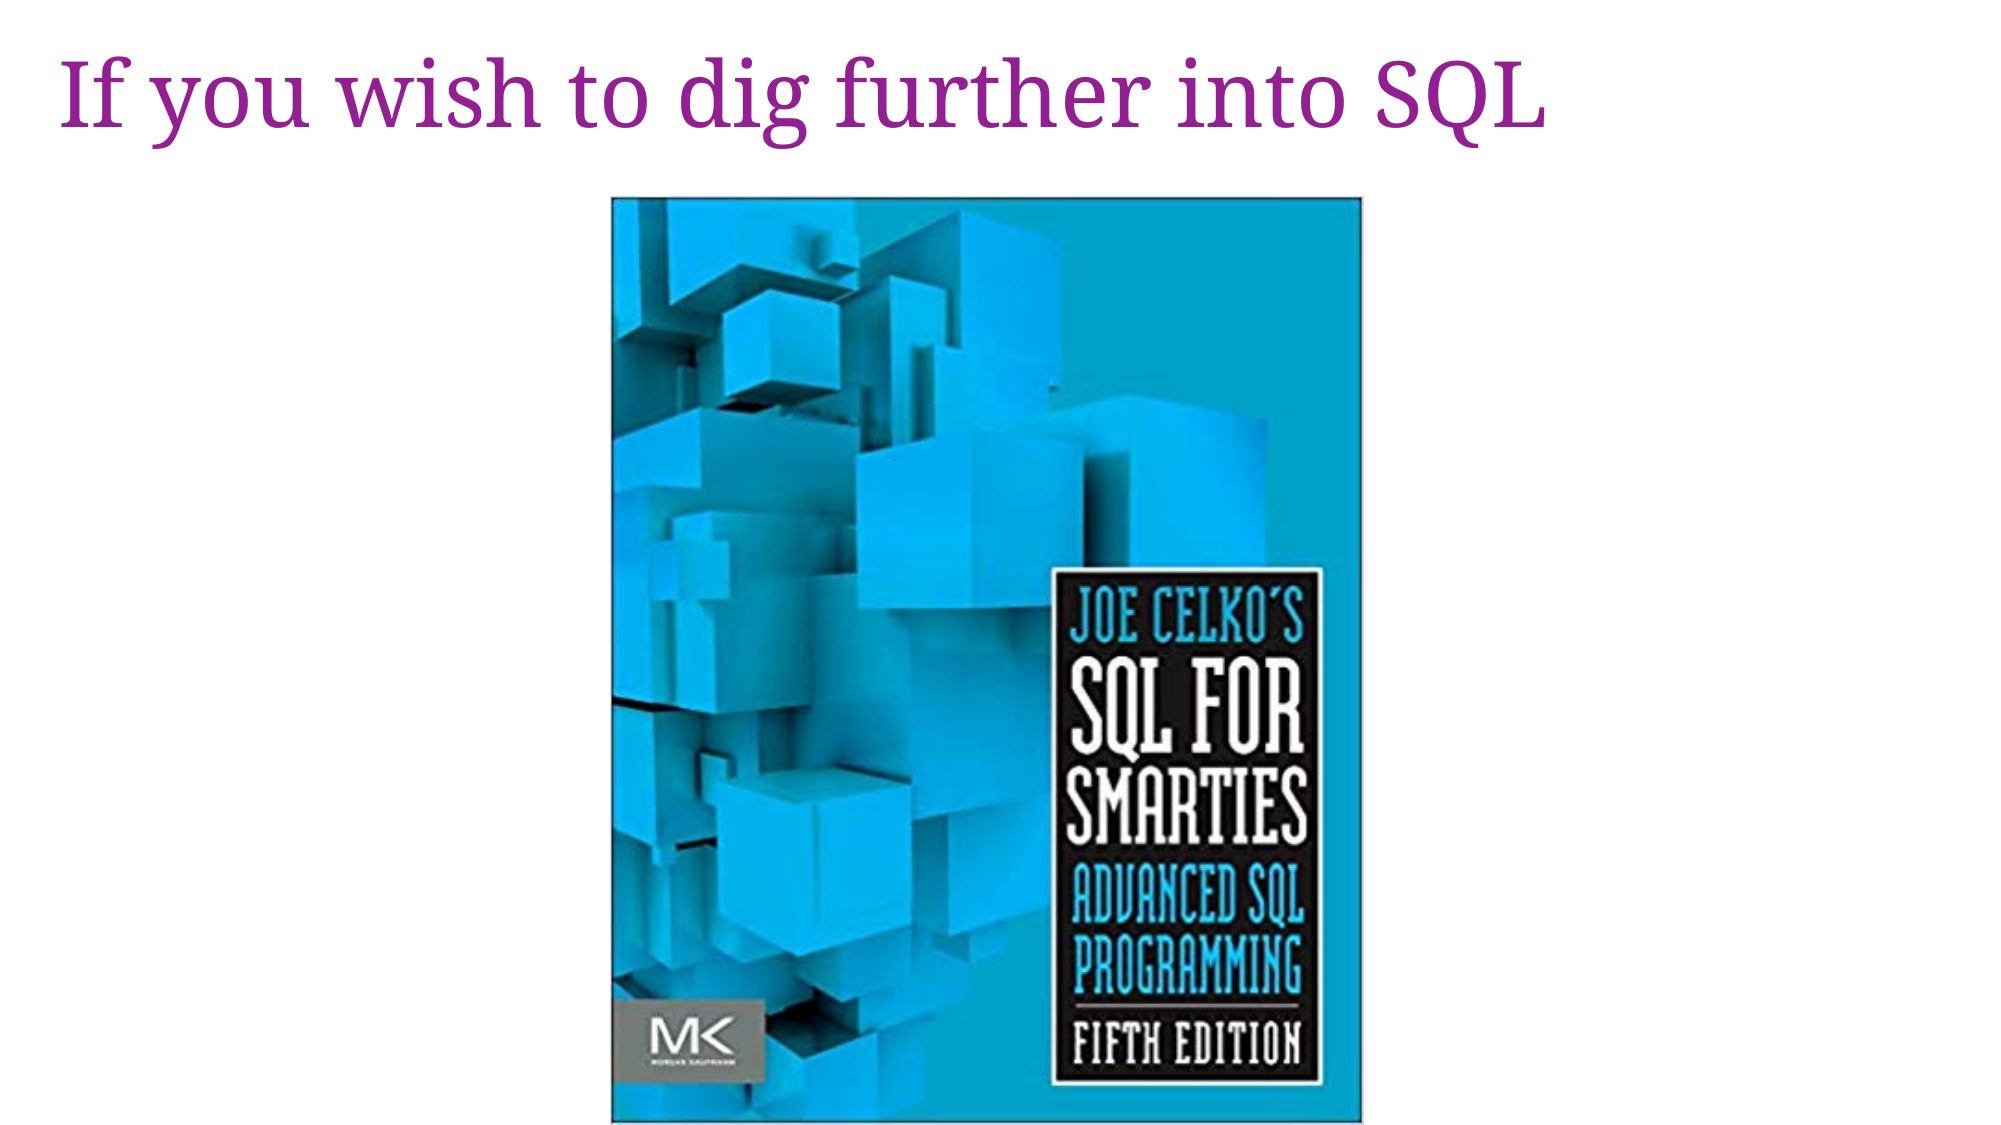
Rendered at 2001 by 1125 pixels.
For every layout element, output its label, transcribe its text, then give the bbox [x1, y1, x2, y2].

title If you wish to dig further into SQL [43, 25, 1953, 171]
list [610, 196, 1364, 1125]
